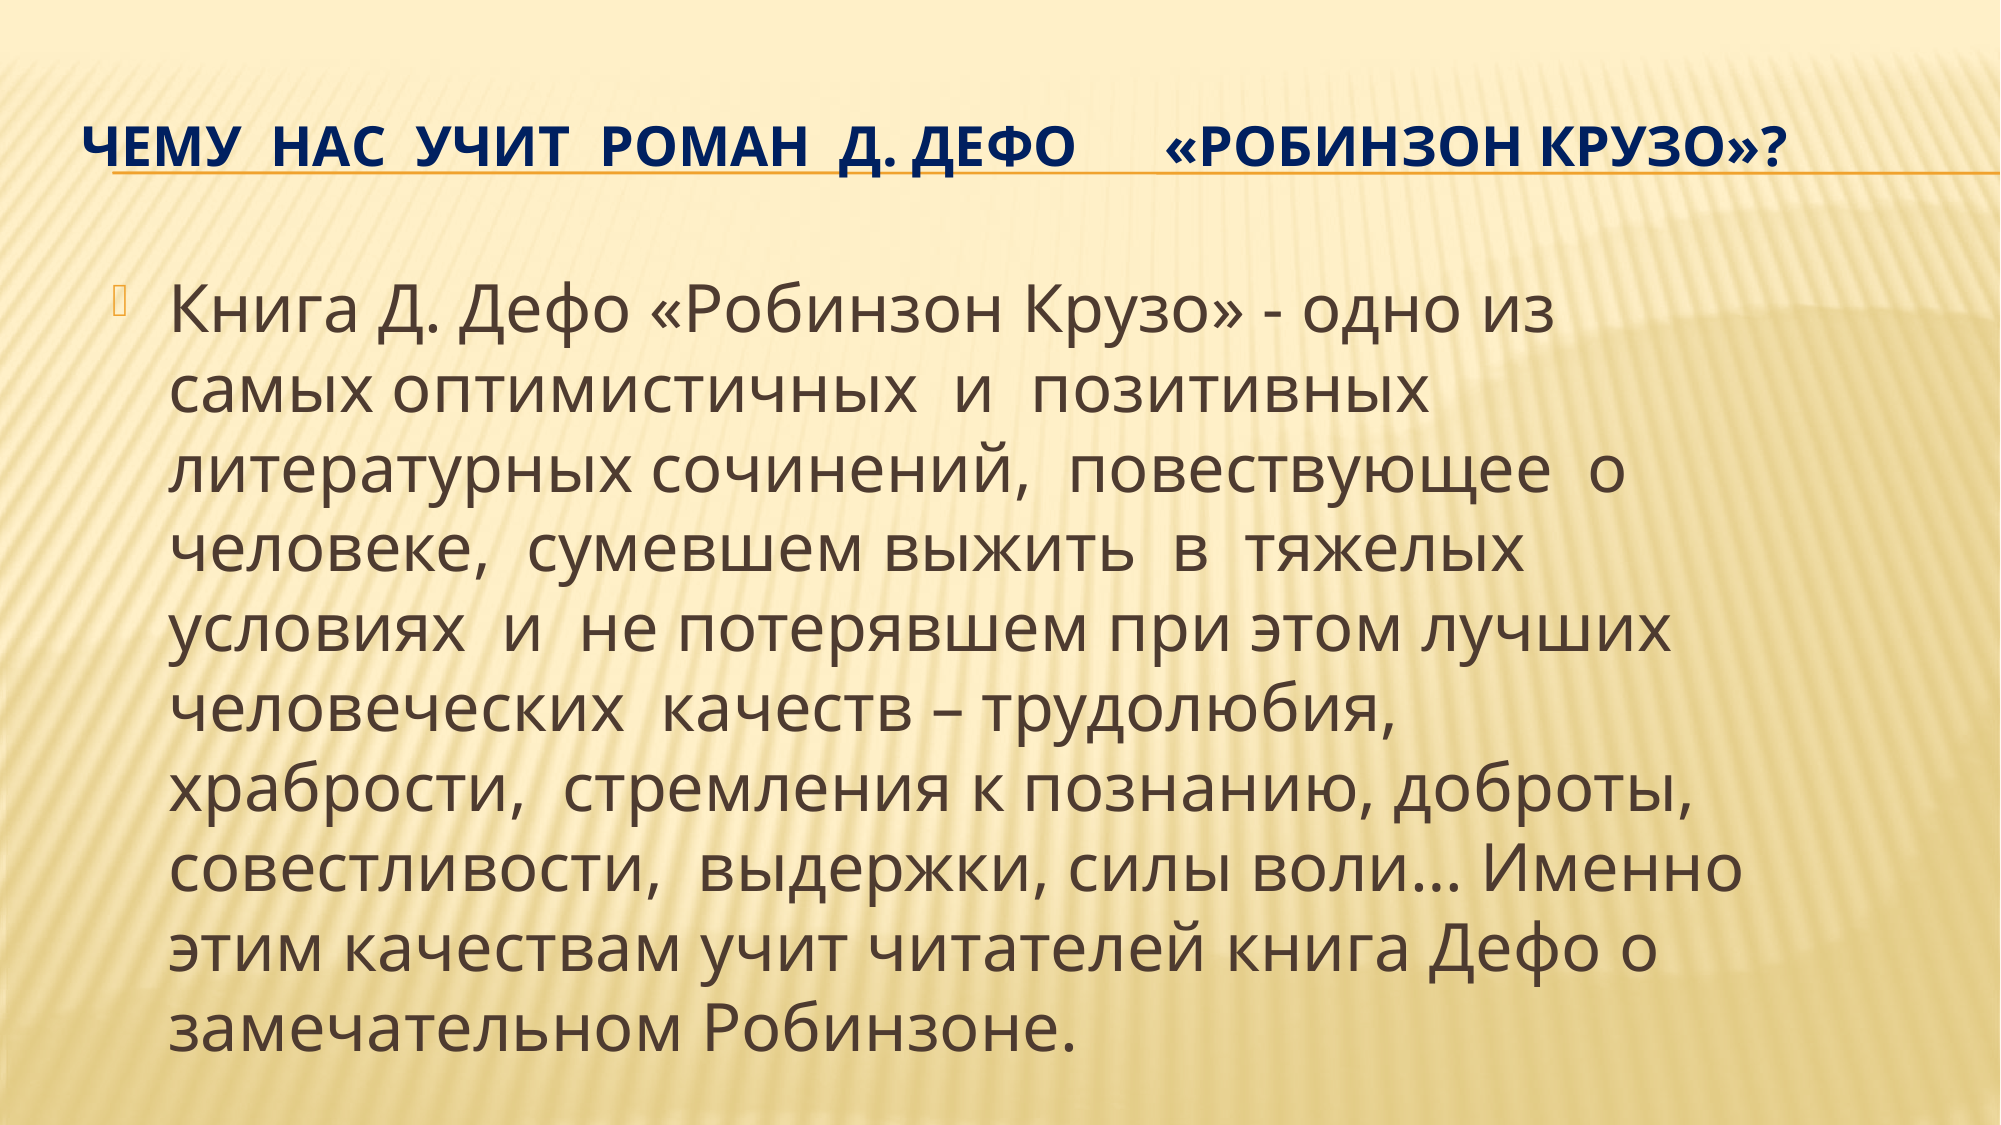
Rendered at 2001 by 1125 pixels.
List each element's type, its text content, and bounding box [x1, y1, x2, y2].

title Чему нас учит роман Д. Дефо «Робинзон Крузо»? [66, 75, 1967, 213]
list Книга Д. Дефо «Робинзон Крузо» - одно из самых оптимистичных и позитивных литературных сочинений, повествующее о человеке, сумевшем выжить в тяжелых условиях и не потерявшем при этом лучших человеческих качеств – трудолюбия, храбрости, стремления к познанию, доброты, совестливости, выдержки, силы воли… Именно этим качествам учит читателей книга Дефо о замечательном Робинзоне. [97, 258, 1780, 938]
